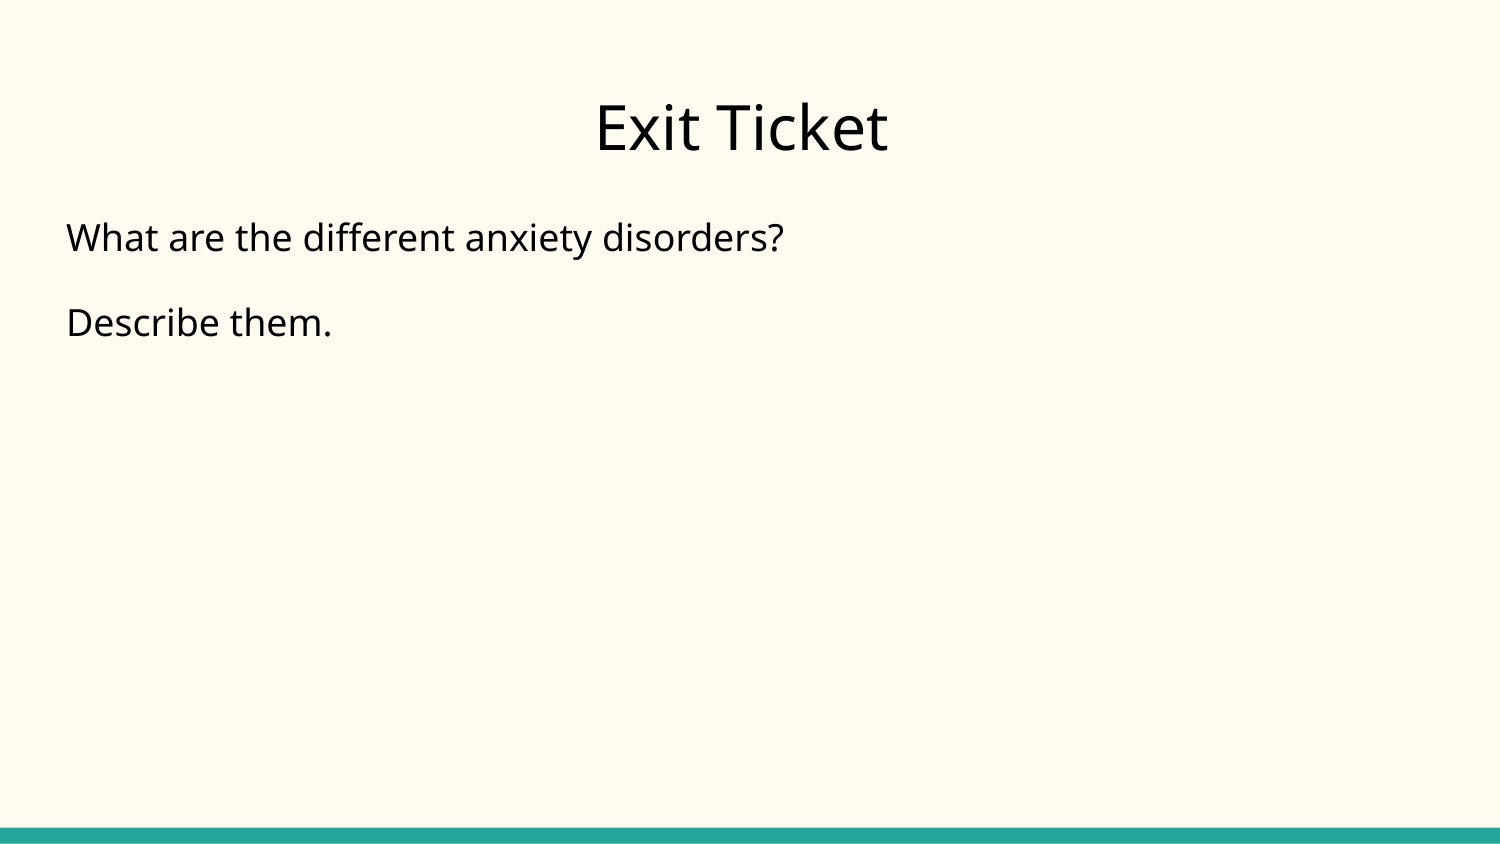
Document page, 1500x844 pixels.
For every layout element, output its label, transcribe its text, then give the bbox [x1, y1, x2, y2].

list What are the different anxiety disorders? Describe them. [51, 192, 1449, 750]
title Exit Ticket [51, 72, 1449, 174]
